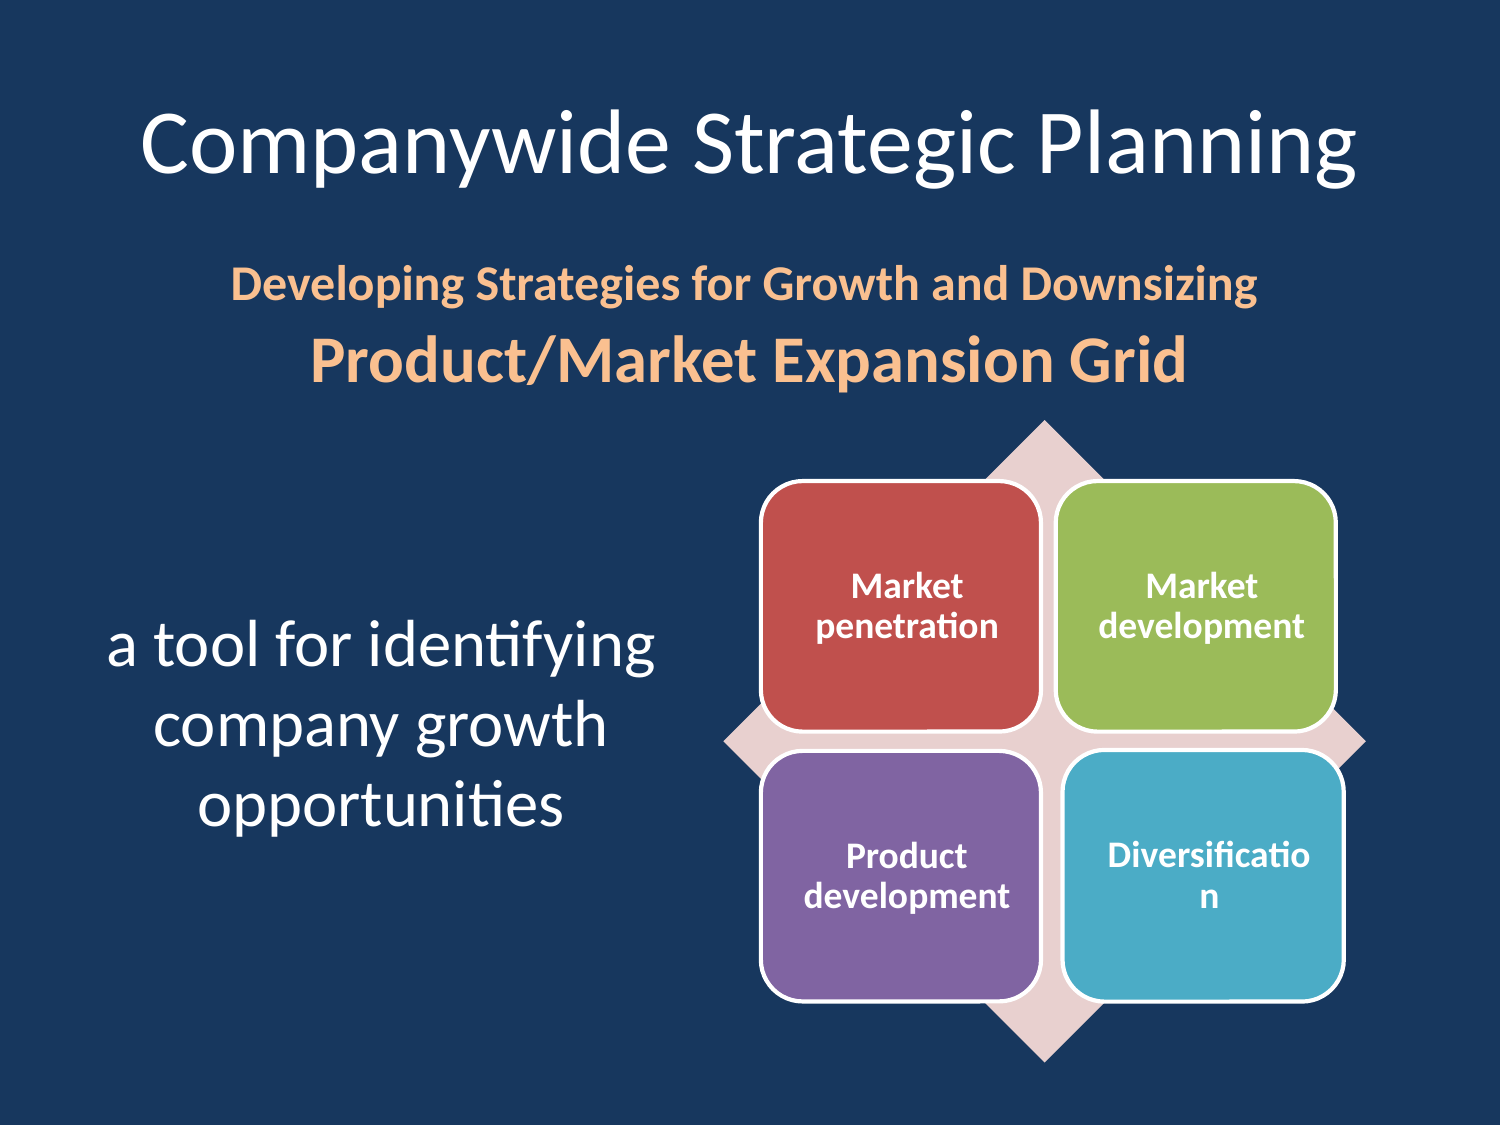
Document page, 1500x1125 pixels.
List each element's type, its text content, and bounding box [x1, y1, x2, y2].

text_box Developing Strategies for Growth and Downsizing Product/Market Expansion Grid [62, 249, 1438, 313]
text_box a tool for identifying company growth opportunities [37, 592, 718, 848]
text_box Companywide Strategic Planning [112, 75, 1388, 249]
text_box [723, 419, 1399, 1063]
